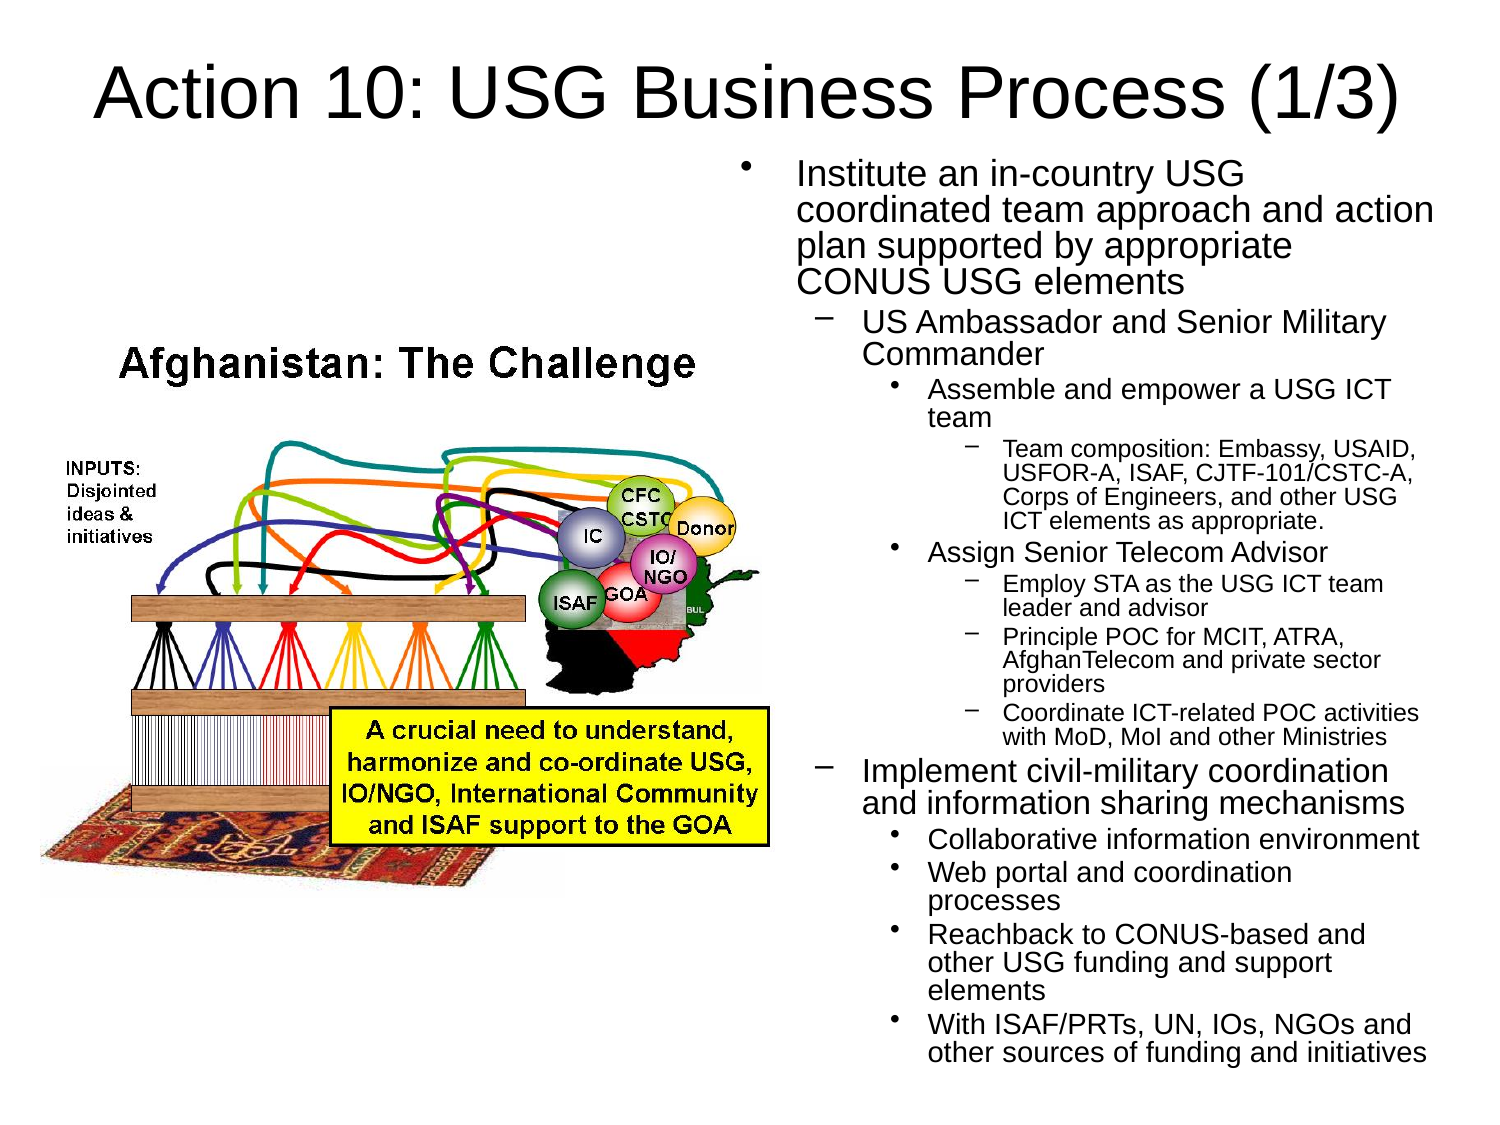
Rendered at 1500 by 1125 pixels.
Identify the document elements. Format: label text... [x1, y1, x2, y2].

list Institute an in-country USG coordinated team approach and action plan supported by appropriate CONUS USG elements US Ambassador and Senior Military Commander Assemble and empower a USG ICT team Team composition: Embassy, USAID, USFOR-A, ISAF, CJTF-101/CSTC-A, Corps of Engineers, and other USG ICT elements as appropriate. Assign Senior Telecom Advisor Employ STA as the USG ICT team leader and advisor Principle POC for MCIT, ATRA, AfghanTelecom and private sector providers Coordinate ICT-related POC activities with MoD, MoI and other Ministries Implement civil-military coordination and information sharing mechanisms Collaborative information environment Web portal and coordination processes Reachback to CONUS-based and other USG funding and support elements With ISAF/PRTs, UN, IOs, NGOs and other sources of funding and initiatives [724, 149, 1451, 1101]
picture [0, 312, 788, 904]
title Action 10: USG Business Process (1/3) [16, 17, 1480, 161]
